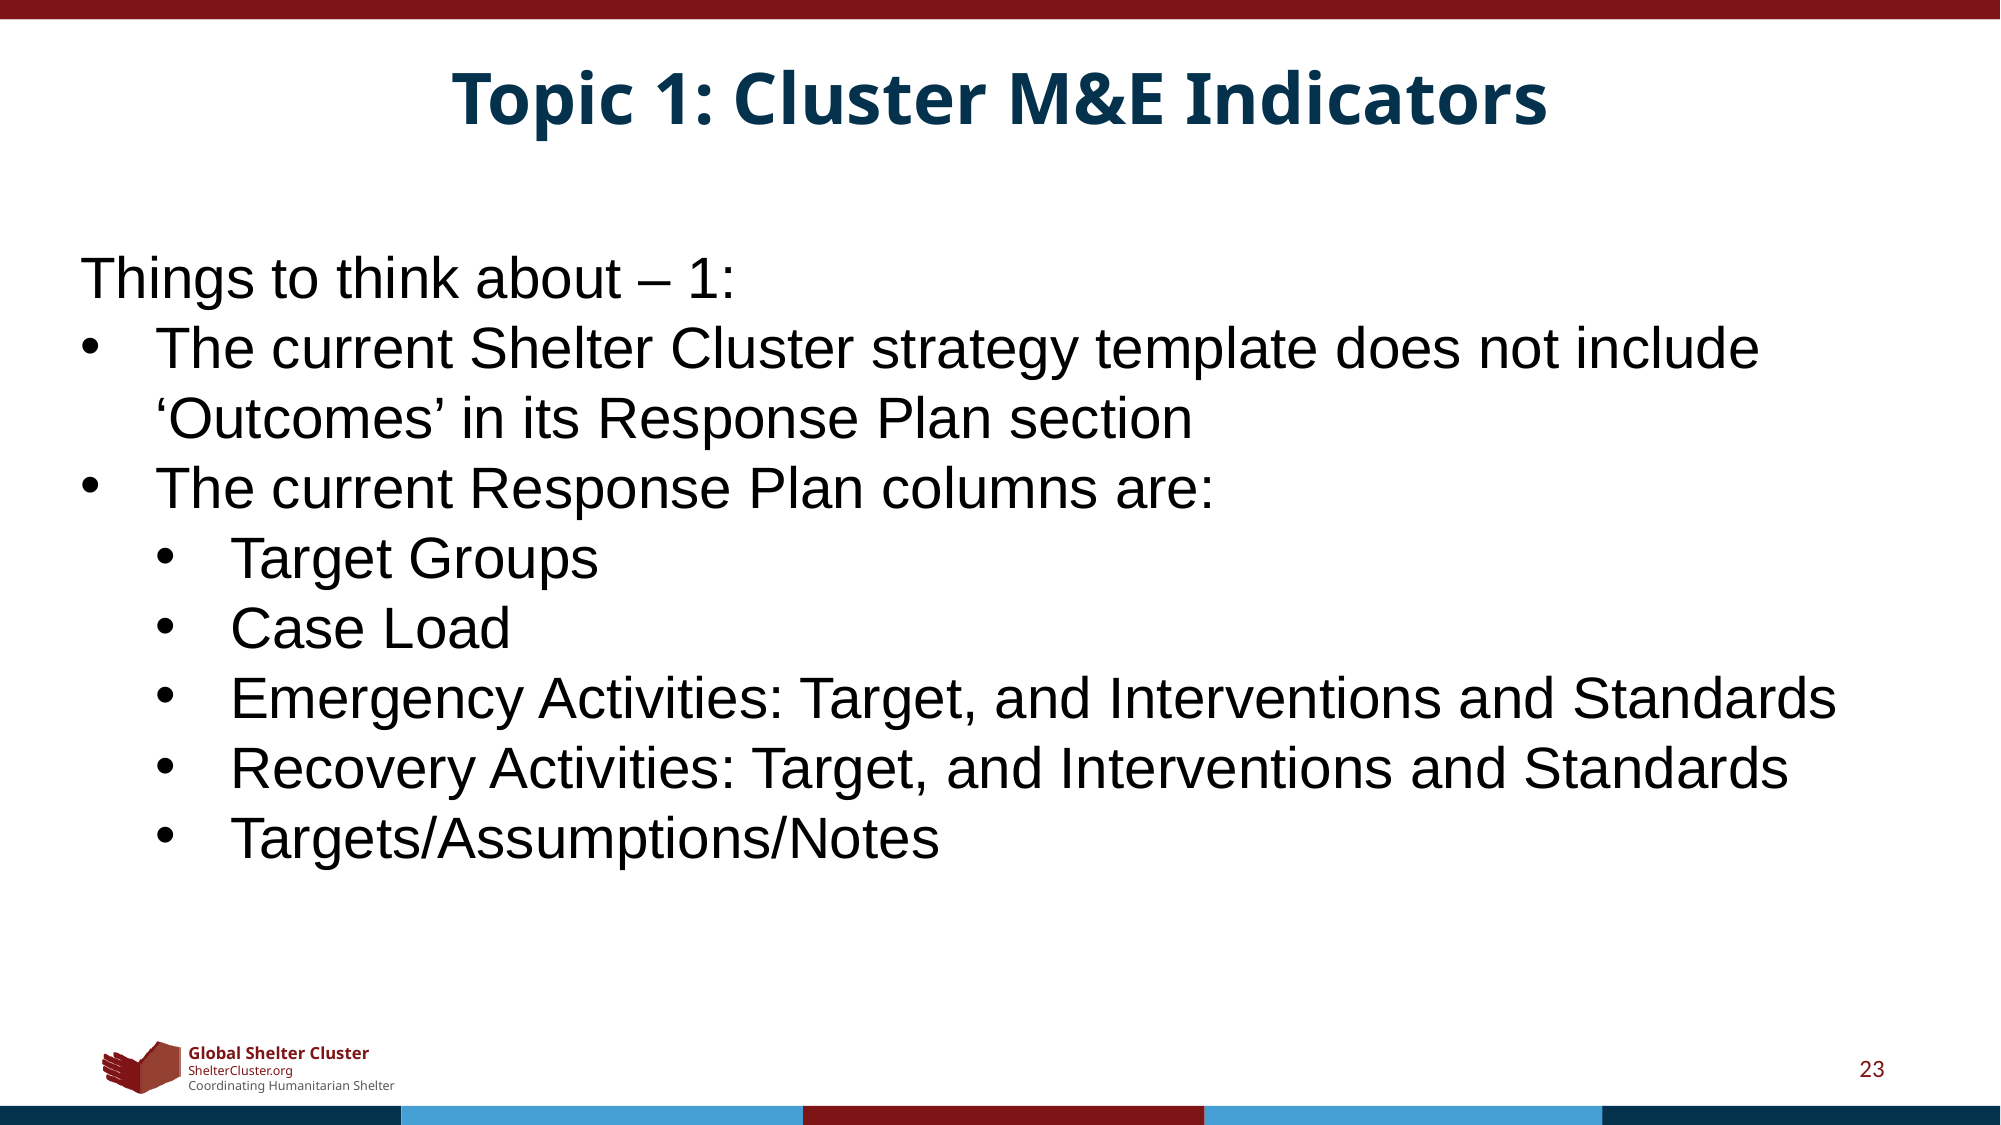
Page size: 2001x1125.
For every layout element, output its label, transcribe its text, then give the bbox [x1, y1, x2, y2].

picture [102, 1041, 181, 1094]
slide_number 23 [1433, 1037, 1900, 1098]
title Topic 1: Cluster M&E Indicators [99, 45, 1900, 232]
text_box Things to think about – 1: The current Shelter Cluster strategy template does not include ‘Outcomes’ in its Response Plan section The current Response Plan columns are: Target Groups Case Load Emergency Activities: Target, and Interventions and Standards Recovery Activities: Target, and Interventions and Standards Targets/Assumptions/Notes [65, 232, 1935, 978]
